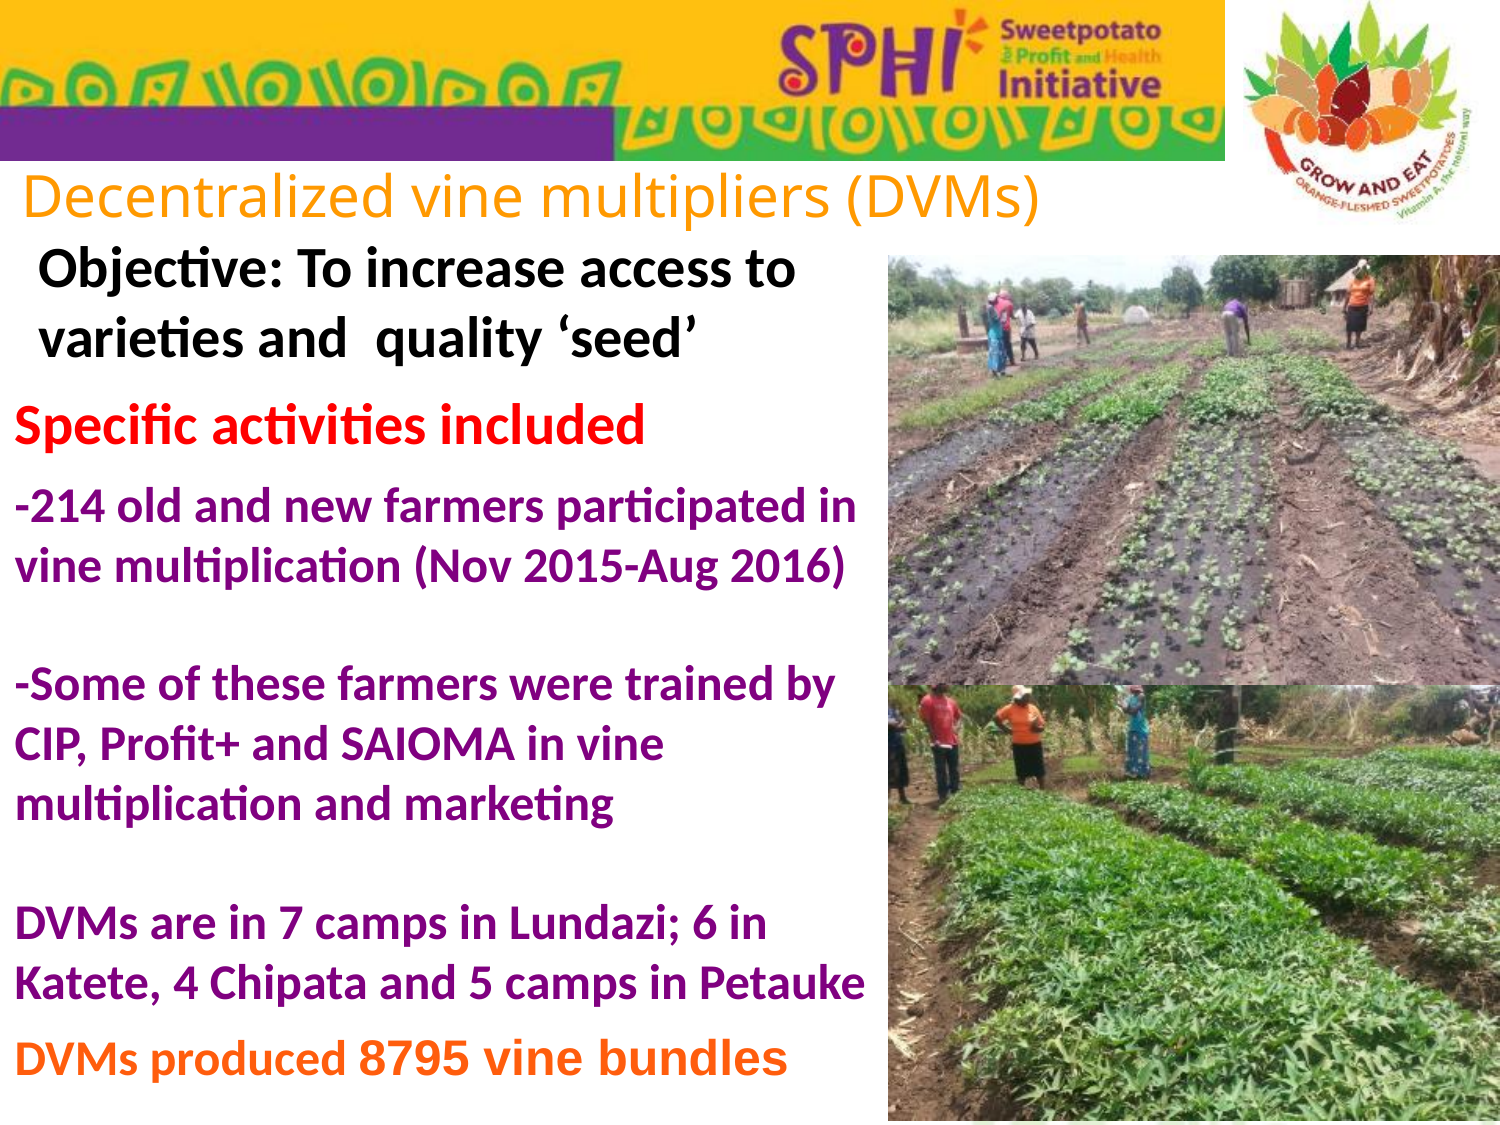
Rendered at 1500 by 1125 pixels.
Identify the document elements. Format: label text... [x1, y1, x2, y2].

picture [0, 0, 1225, 161]
picture [887, 255, 1500, 1125]
text_box Objective: To increase access to varieties and quality ‘seed’ [23, 222, 889, 377]
picture [1243, 0, 1479, 251]
text_box Specific activities included -214 old and new farmers participated in vine multiplication (Nov 2015-Aug 2016) -Some of these farmers were trained by CIP, Profit+ and SAIOMA in vine multiplication and marketing DVMs are in 7 camps in Lundazi; 6 in Katete, 4 Chipata and 5 camps in Petauke DVMs produced 8795 vine bundles [0, 378, 883, 1094]
title Decentralized vine multipliers (DVMs) [6, 151, 1238, 225]
